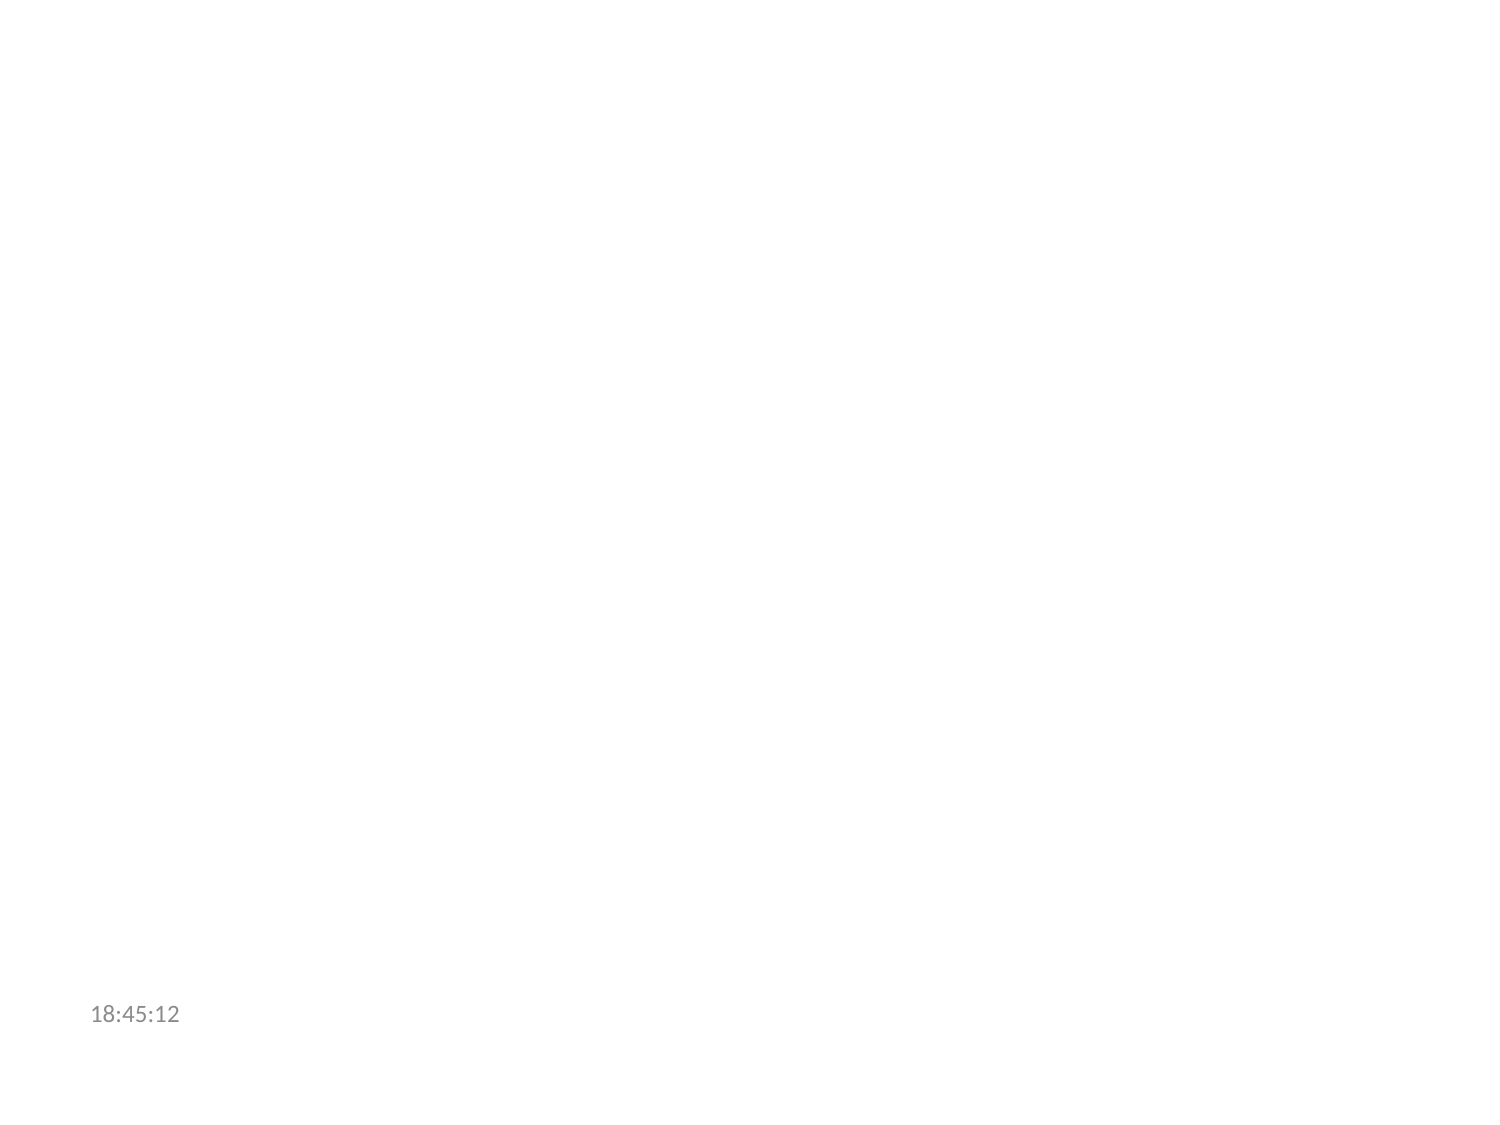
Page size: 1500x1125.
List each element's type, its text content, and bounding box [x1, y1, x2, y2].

text_box 15:35:09 [75, 982, 425, 1043]
